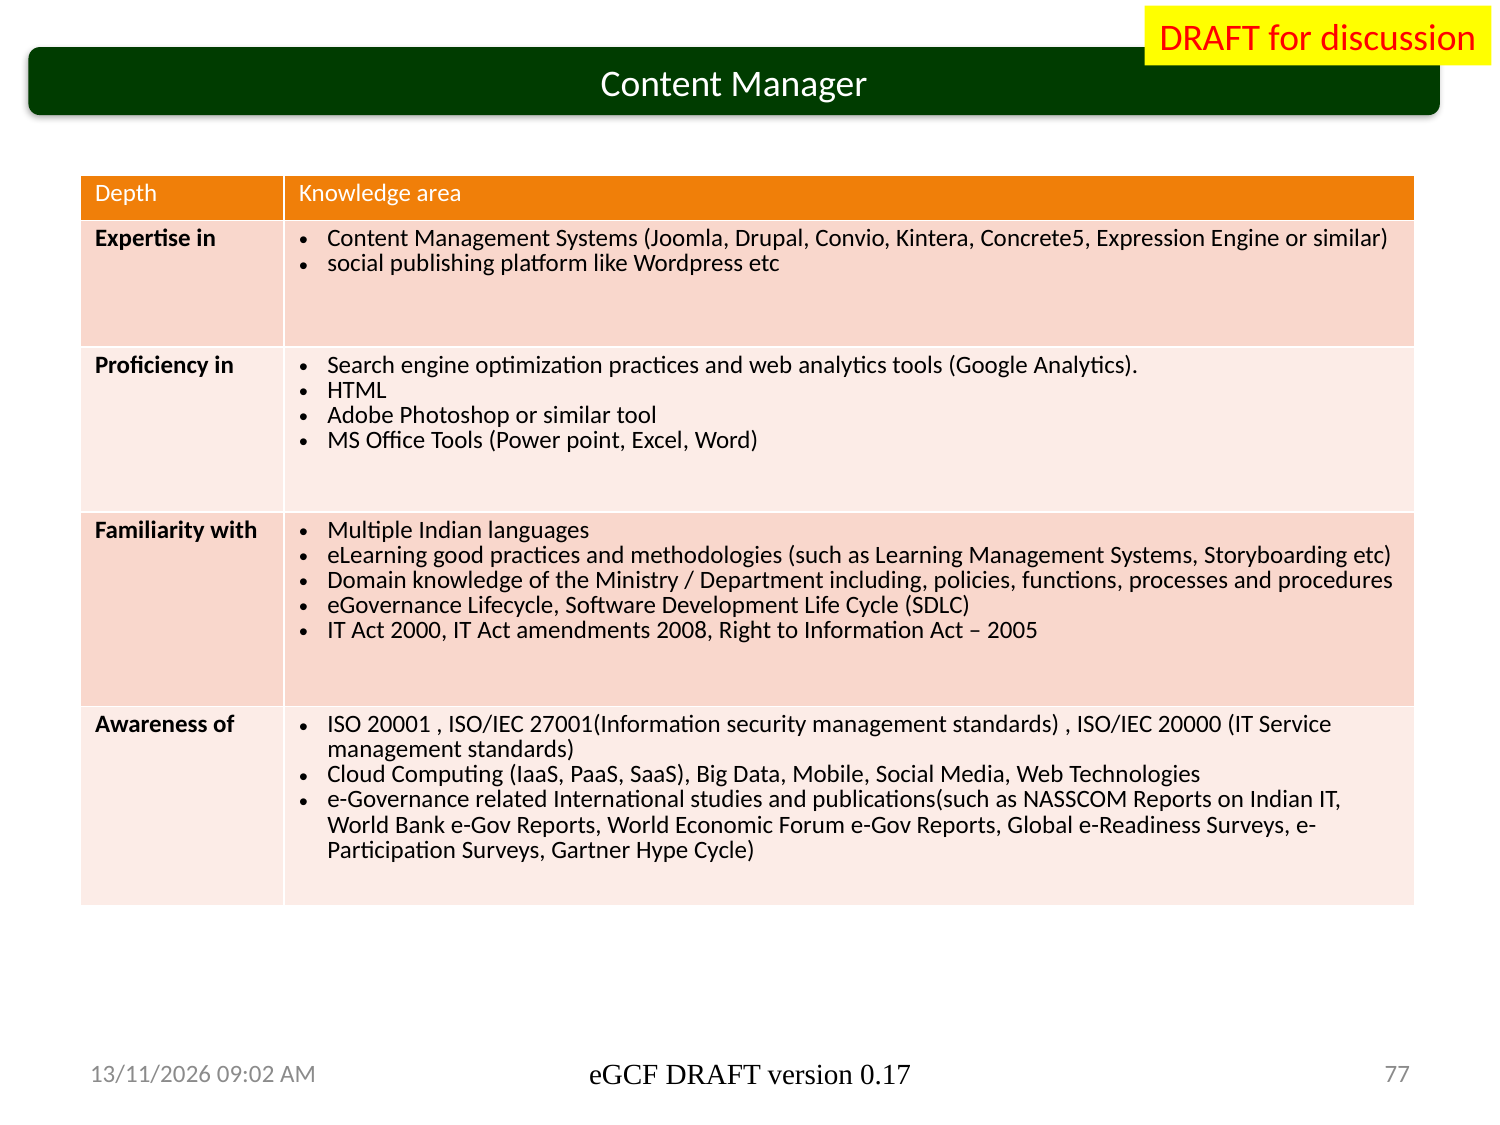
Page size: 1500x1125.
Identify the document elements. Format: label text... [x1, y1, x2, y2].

text_box Content Manager [27, 46, 1441, 116]
table_cell Familiarity with [81, 513, 283, 706]
text_box DRAFT for discussion [1144, 5, 1492, 66]
table_cell Search engine optimization practices and web analytics tools (Google Analytics). HTML Adobe Photoshop or similar tool MS Office Tools (Power point, Excel, Word) [285, 348, 1414, 511]
table_cell Proficiency in [81, 348, 283, 511]
table_cell Multiple Indian languages eLearning good practices and methodologies (such as Learning Management Systems, Storyboarding etc) Domain knowledge of the Ministry / Department including, policies, functions, processes and procedures eGovernance Lifecycle, Software Development Life Cycle (SDLC) IT Act 2000, IT Act amendments 2008, Right to Information Act – 2005 [285, 513, 1414, 706]
table_cell Content Management Systems (Joomla, Drupal, Convio, Kintera, Concrete5, Expression Engine or similar) social publishing platform like Wordpress etc [285, 221, 1414, 346]
table_cell ISO 20001 , ISO/IEC 27001(Information security management standards) , ISO/IEC 20000 (IT Service management standards) Cloud Computing (IaaS, PaaS, SaaS), Big Data, Mobile, Social Media, Web Technologies e-Governance related International studies and publications(such as NASSCOM Reports on Indian IT, World Bank e-Gov Reports, World Economic Forum e-Gov Reports, Global e-Readiness Surveys, e-Participation Surveys, Gartner Hype Cycle) [285, 707, 1414, 905]
table_header Knowledge area [285, 176, 1414, 220]
table_cell Expertise in [81, 221, 283, 346]
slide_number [75, 1042, 425, 1103]
table_cell Awareness of [81, 707, 283, 905]
slide_number 77 [1074, 1042, 1425, 1103]
table_header Depth [81, 176, 283, 220]
footer eGCF DRAFT version 0.17 [512, 1042, 988, 1103]
